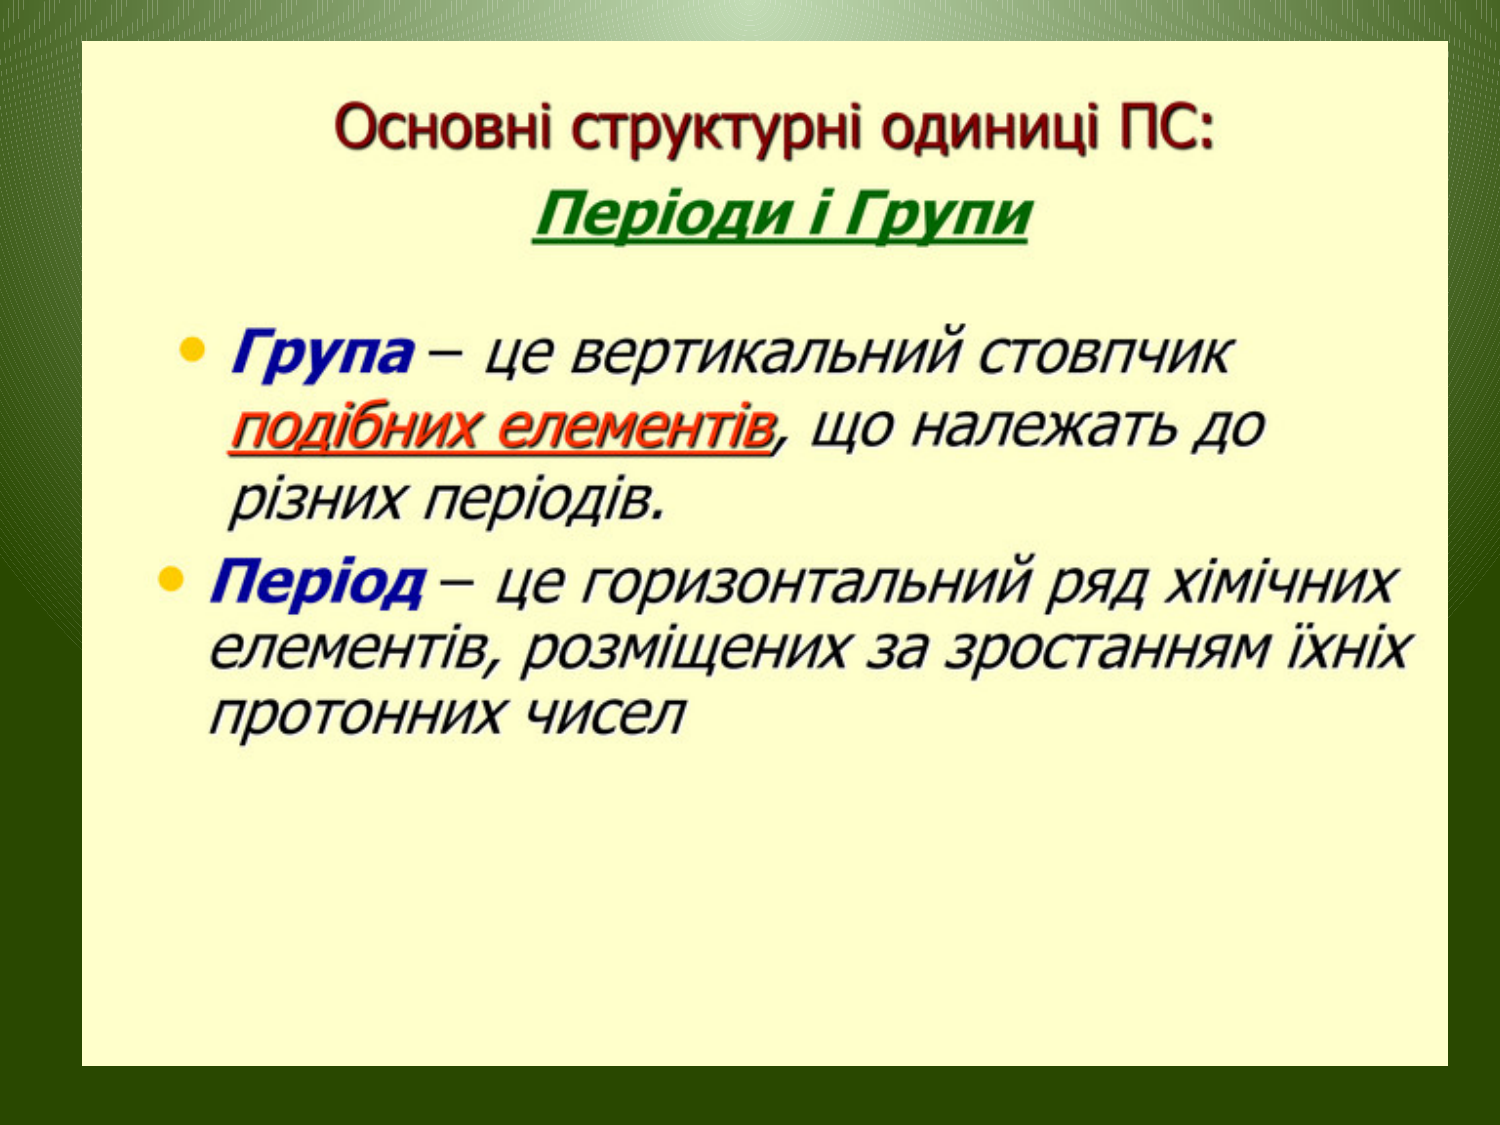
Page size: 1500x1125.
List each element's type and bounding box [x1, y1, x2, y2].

picture [82, 41, 1448, 1066]
